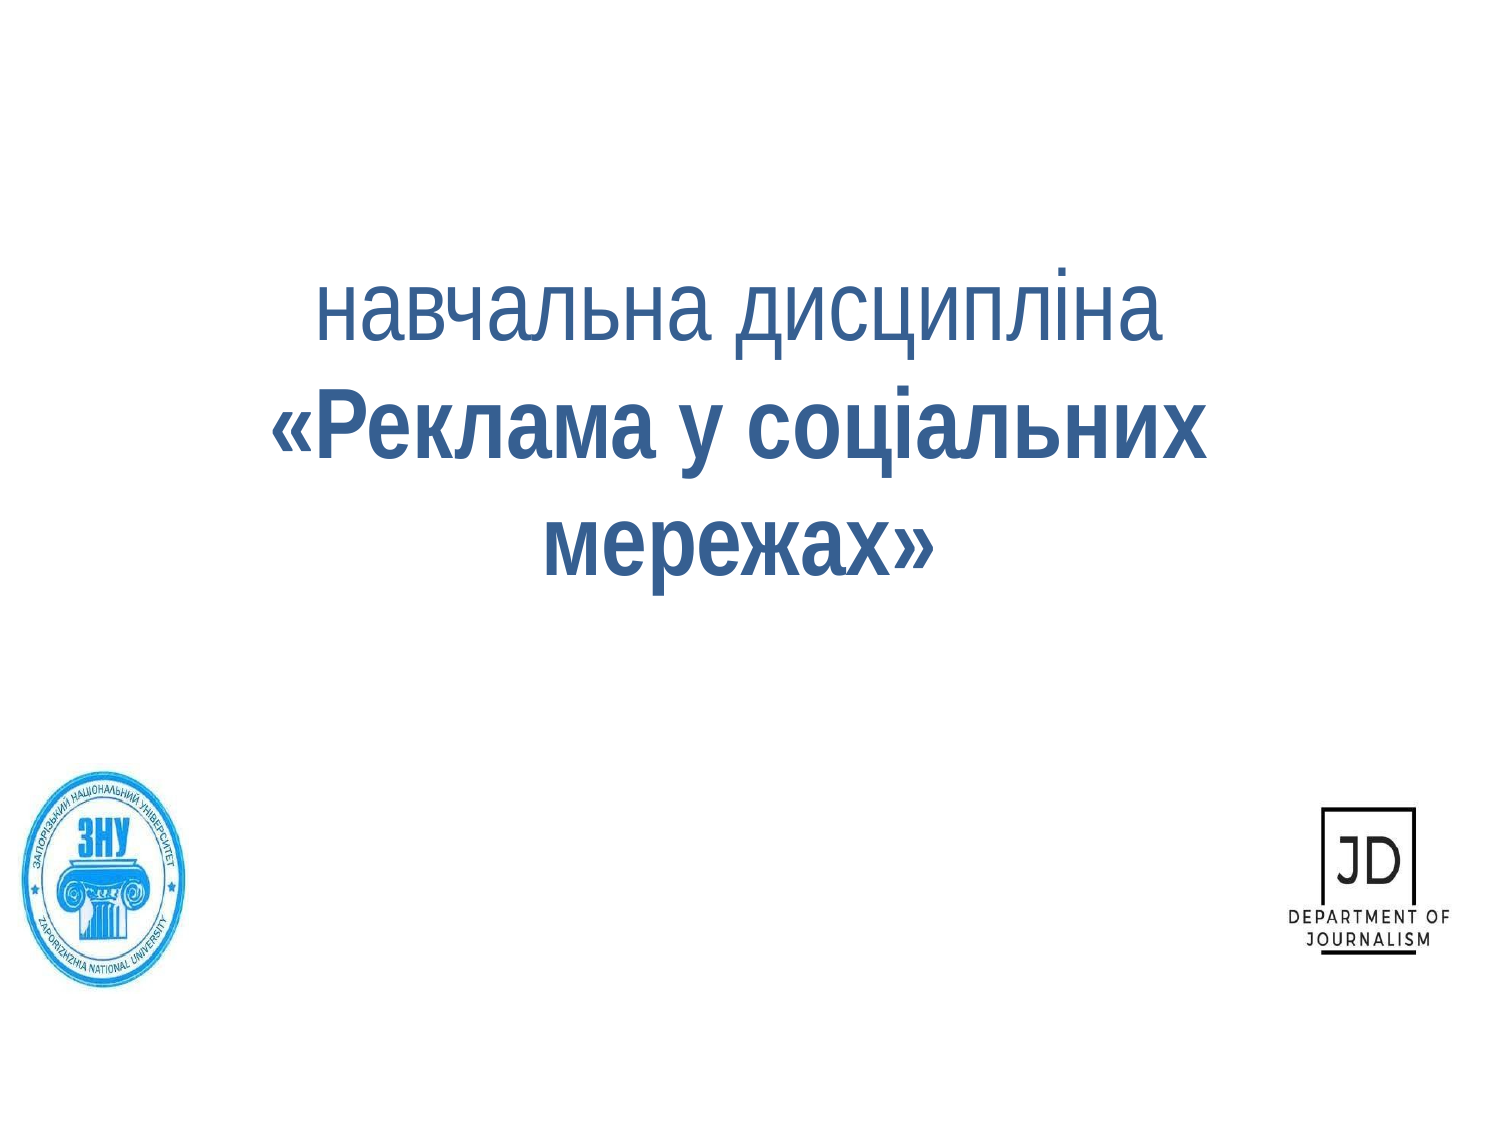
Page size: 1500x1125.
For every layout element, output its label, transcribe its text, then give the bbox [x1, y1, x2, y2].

text_box [1286, 800, 1452, 955]
text_box [17, 763, 189, 994]
title навчальна дисципліна «Реклама у соціальних мережах» [157, 240, 1320, 596]
